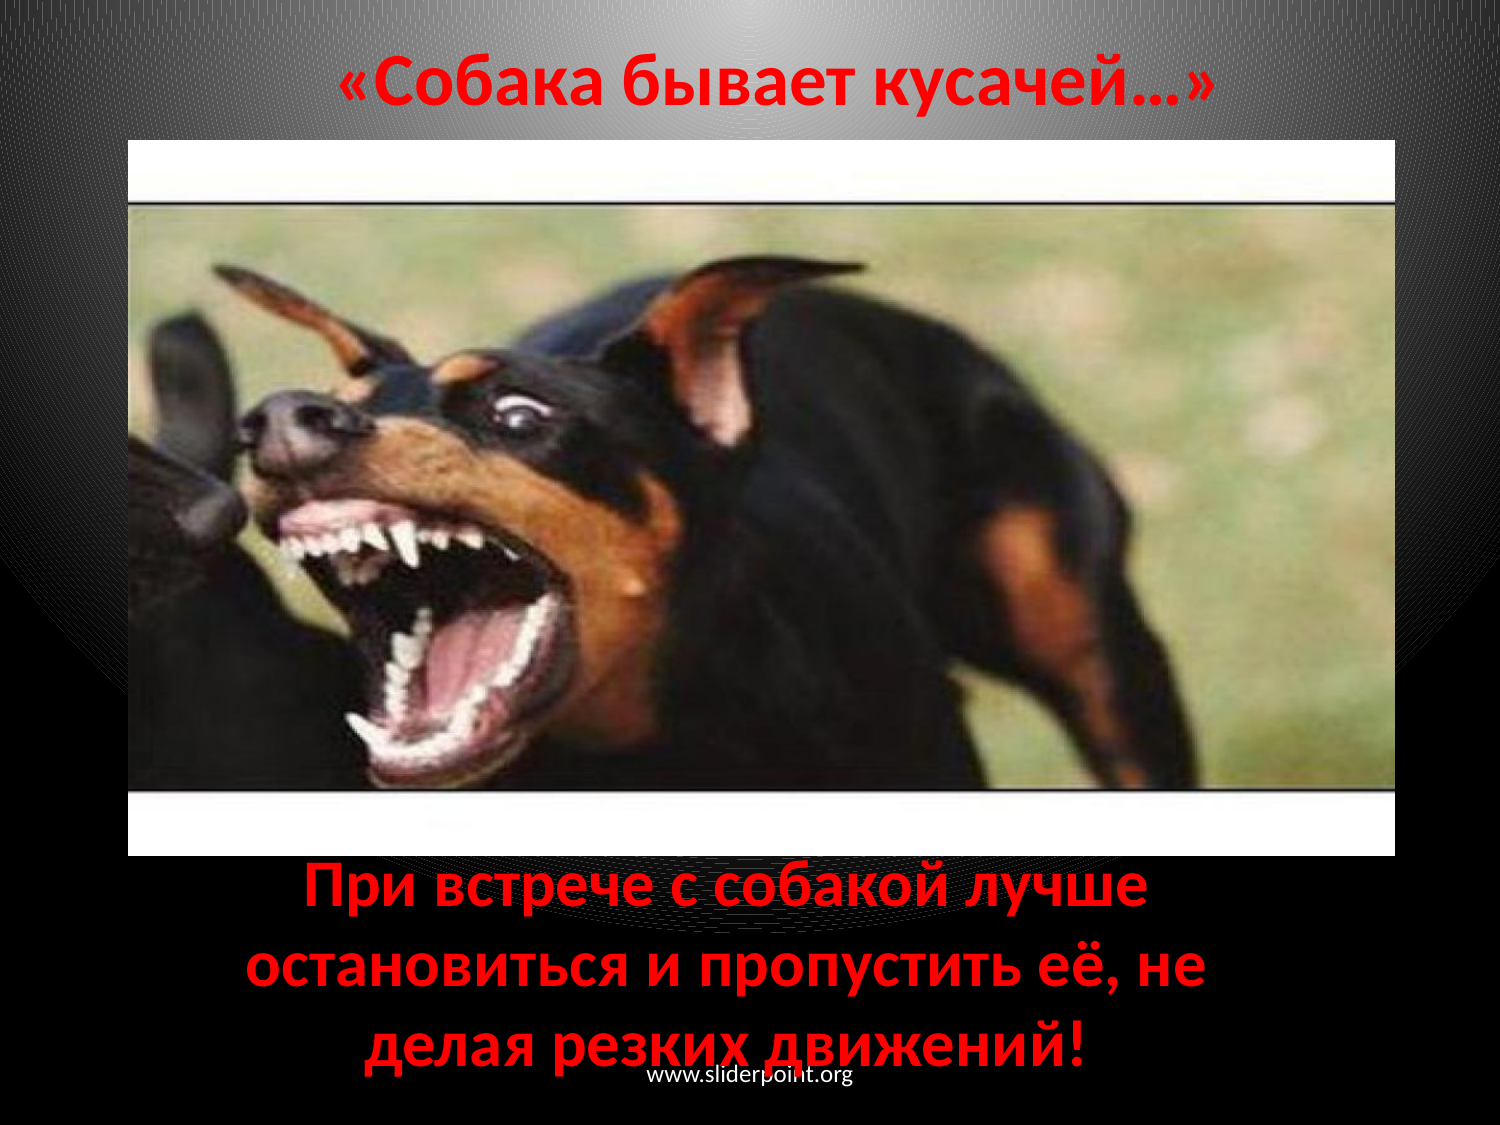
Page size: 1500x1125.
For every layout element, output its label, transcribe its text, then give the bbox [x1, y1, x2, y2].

text_box «Собака бывает кусачей…» [117, 23, 1442, 129]
picture [128, 140, 1395, 856]
footer www.sliderpoint.org [512, 1042, 988, 1103]
text_box При встрече с собакой лучше остановиться и пропустить её, не делая резких движений! [187, 864, 1266, 1087]
